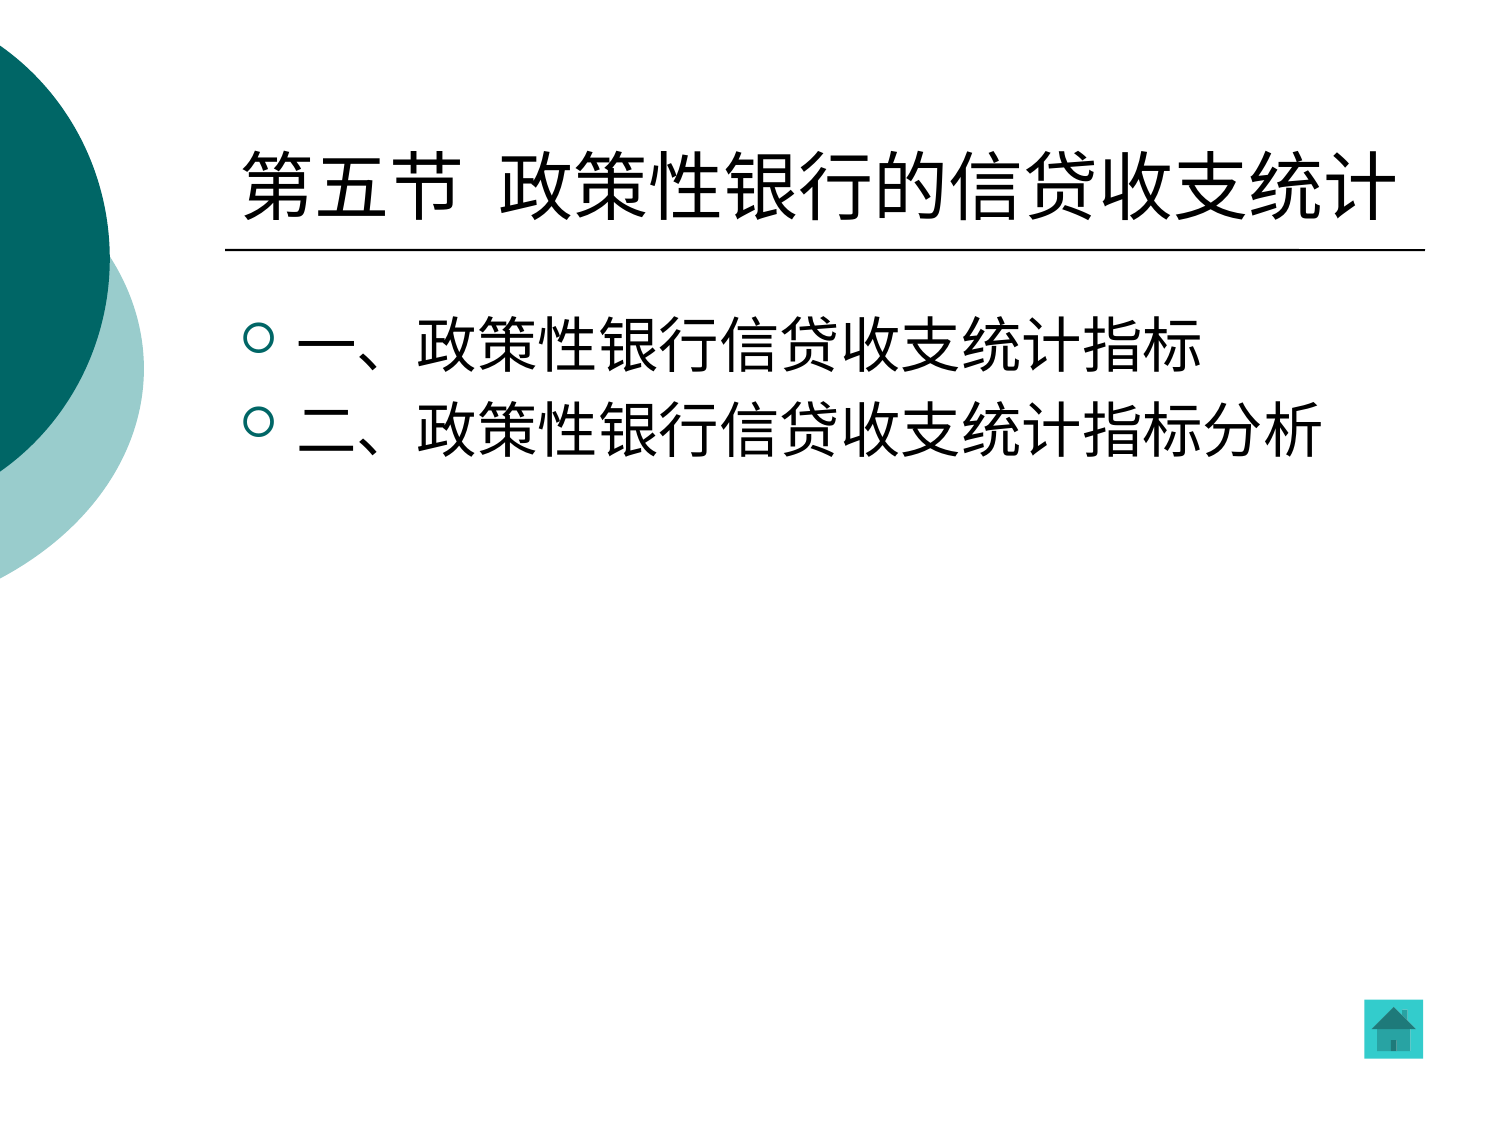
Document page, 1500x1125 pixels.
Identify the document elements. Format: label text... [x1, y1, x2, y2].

list 一、政策性银行信贷收支统计指标 二、政策性银行信贷收支统计指标分析 [224, 299, 1425, 975]
title 第五节 政策性银行的信贷收支统计 [224, 49, 1425, 238]
text_box [1364, 999, 1424, 1059]
